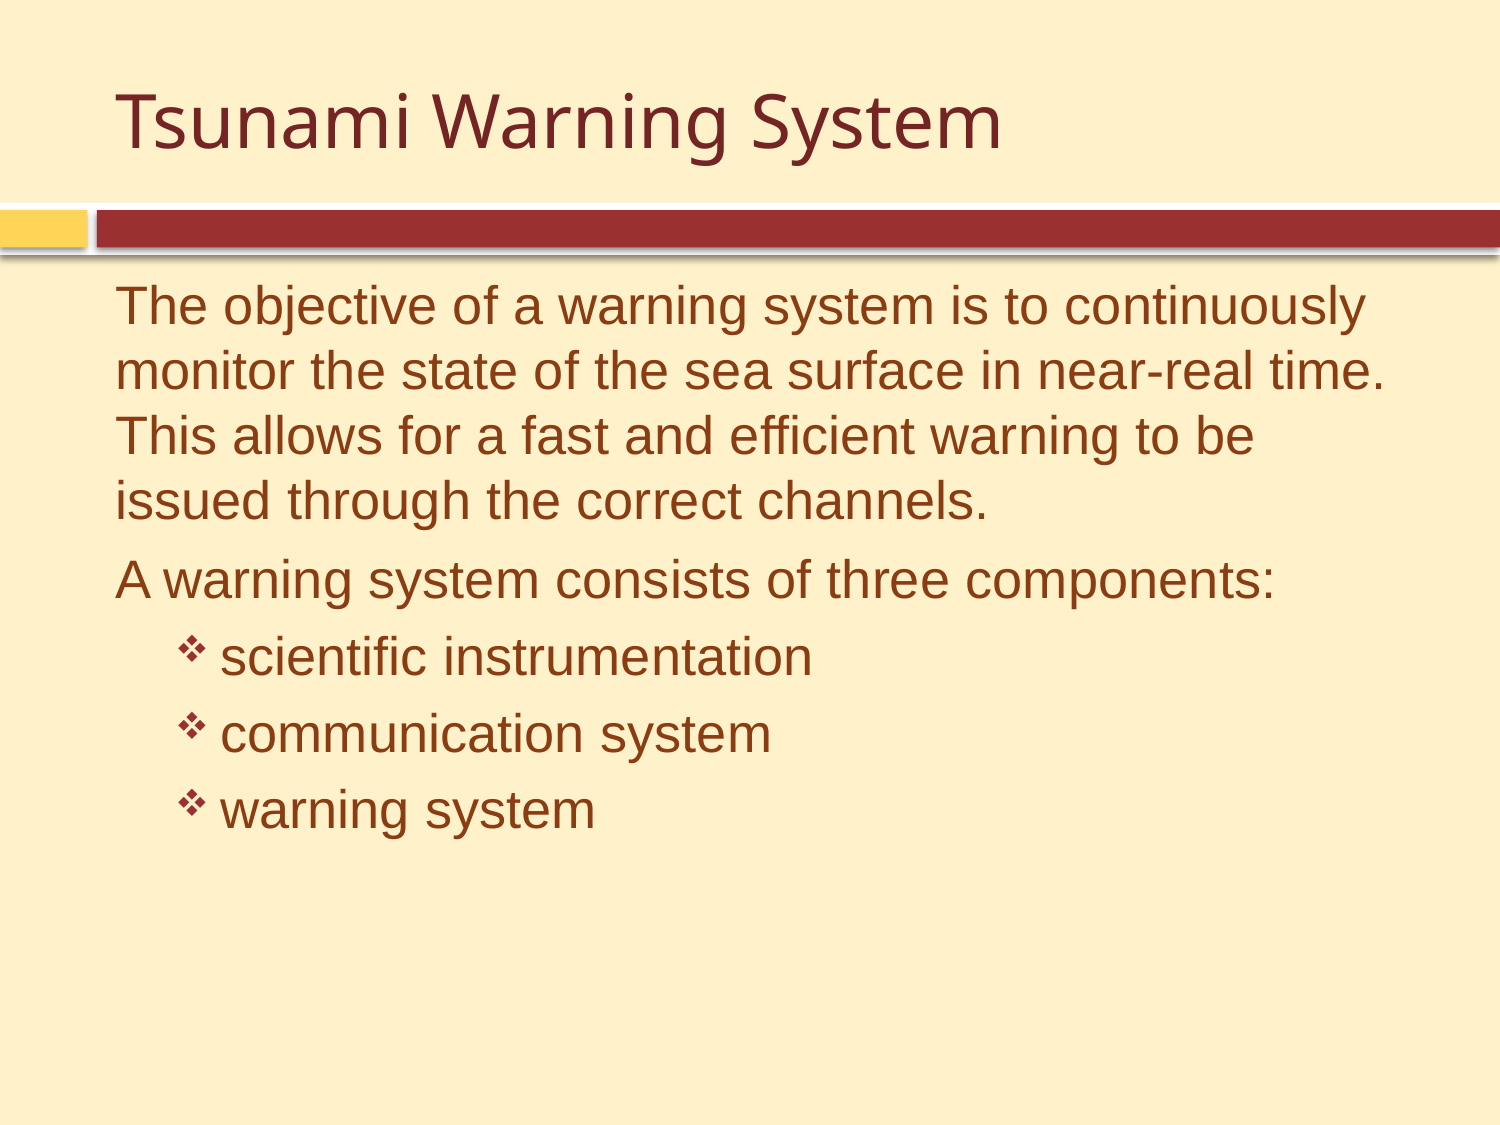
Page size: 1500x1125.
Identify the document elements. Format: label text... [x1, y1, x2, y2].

list The objective of a warning system is to continuously monitor the state of the sea surface in near-real time. This allows for a fast and efficient warning to be issued through the correct channels. A warning system consists of three components: scientific instrumentation communication system warning system [100, 262, 1438, 1000]
title Tsunami Warning System [100, 37, 1438, 200]
